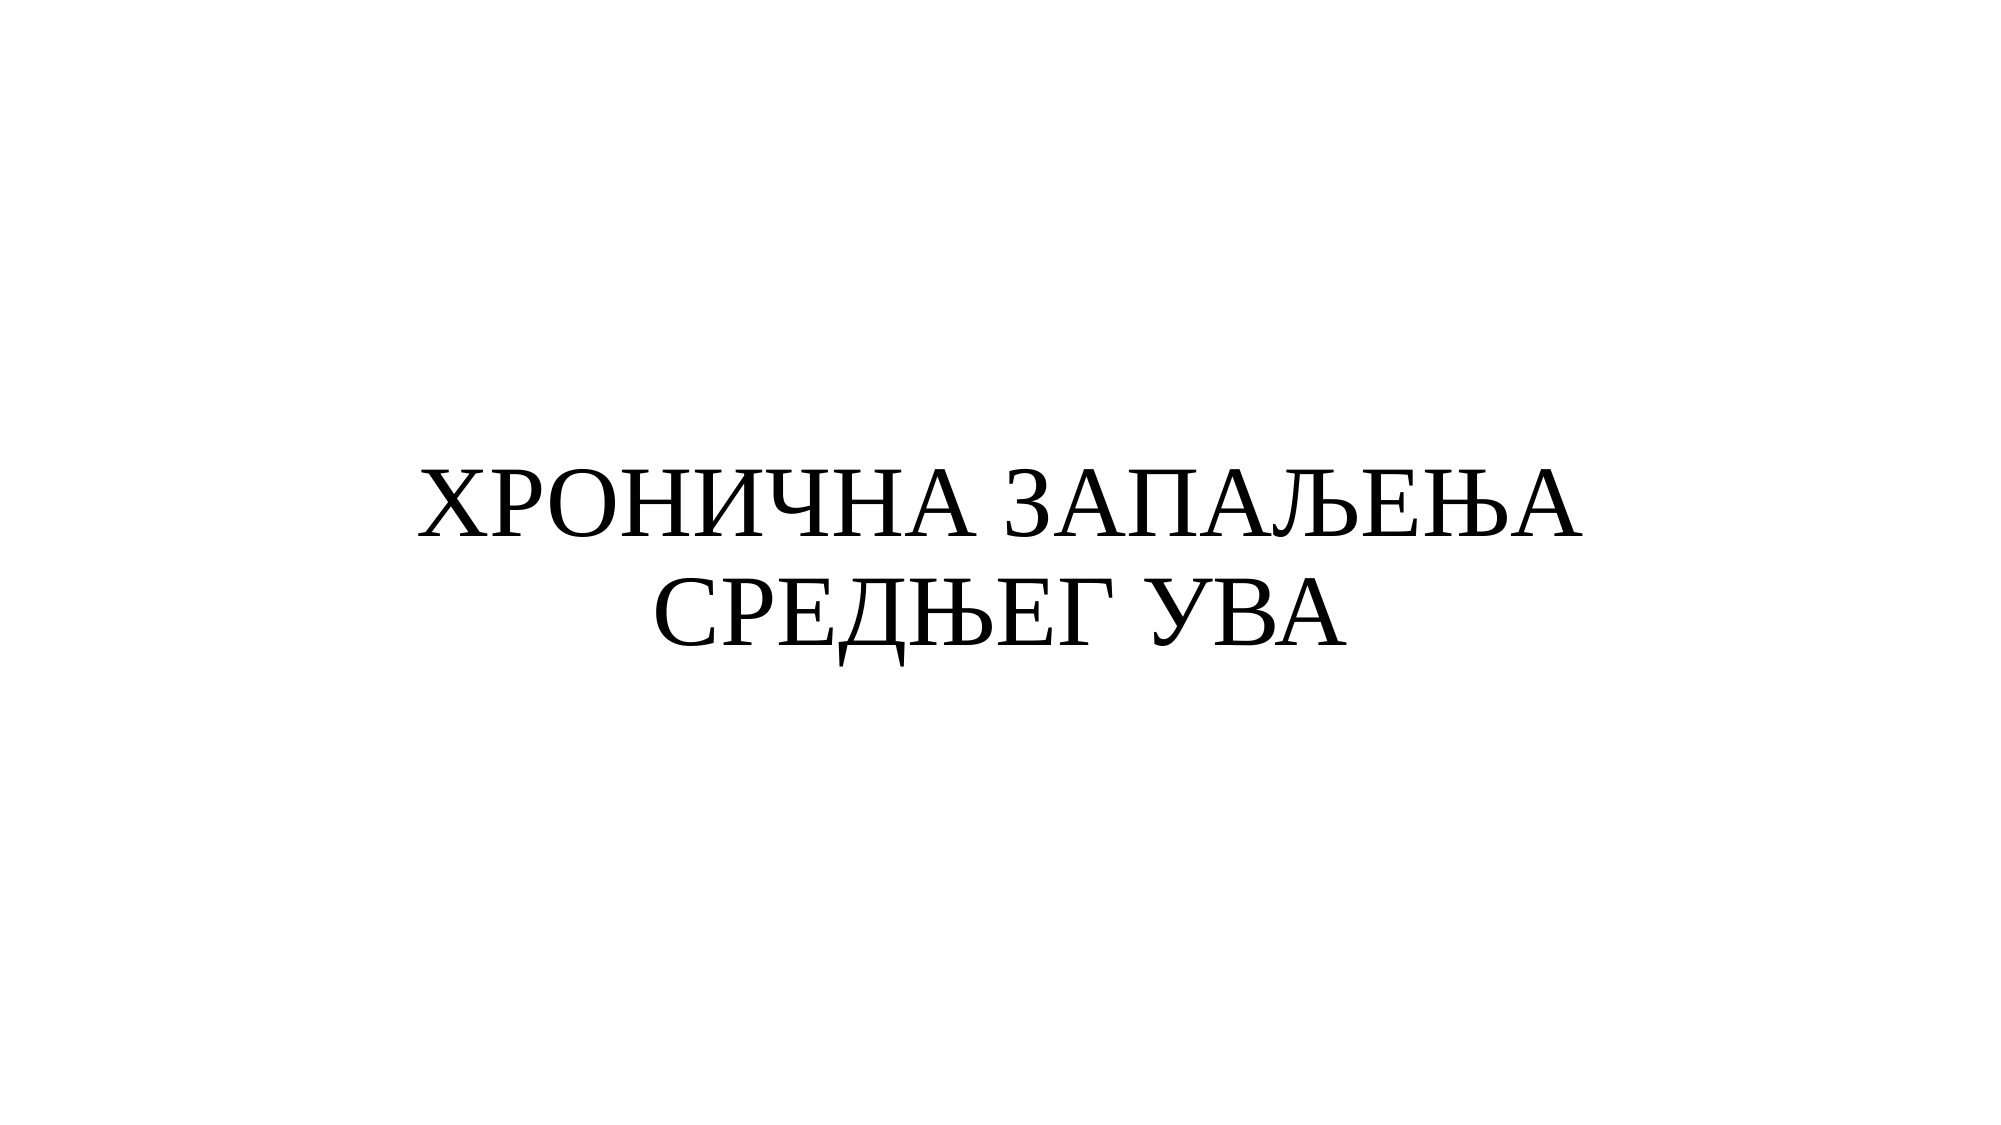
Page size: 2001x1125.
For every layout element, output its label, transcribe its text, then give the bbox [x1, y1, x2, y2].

title ХРОНИЧНА ЗАПАЉЕЊА СРЕДЊЕГ УВА [362, 390, 1638, 675]
